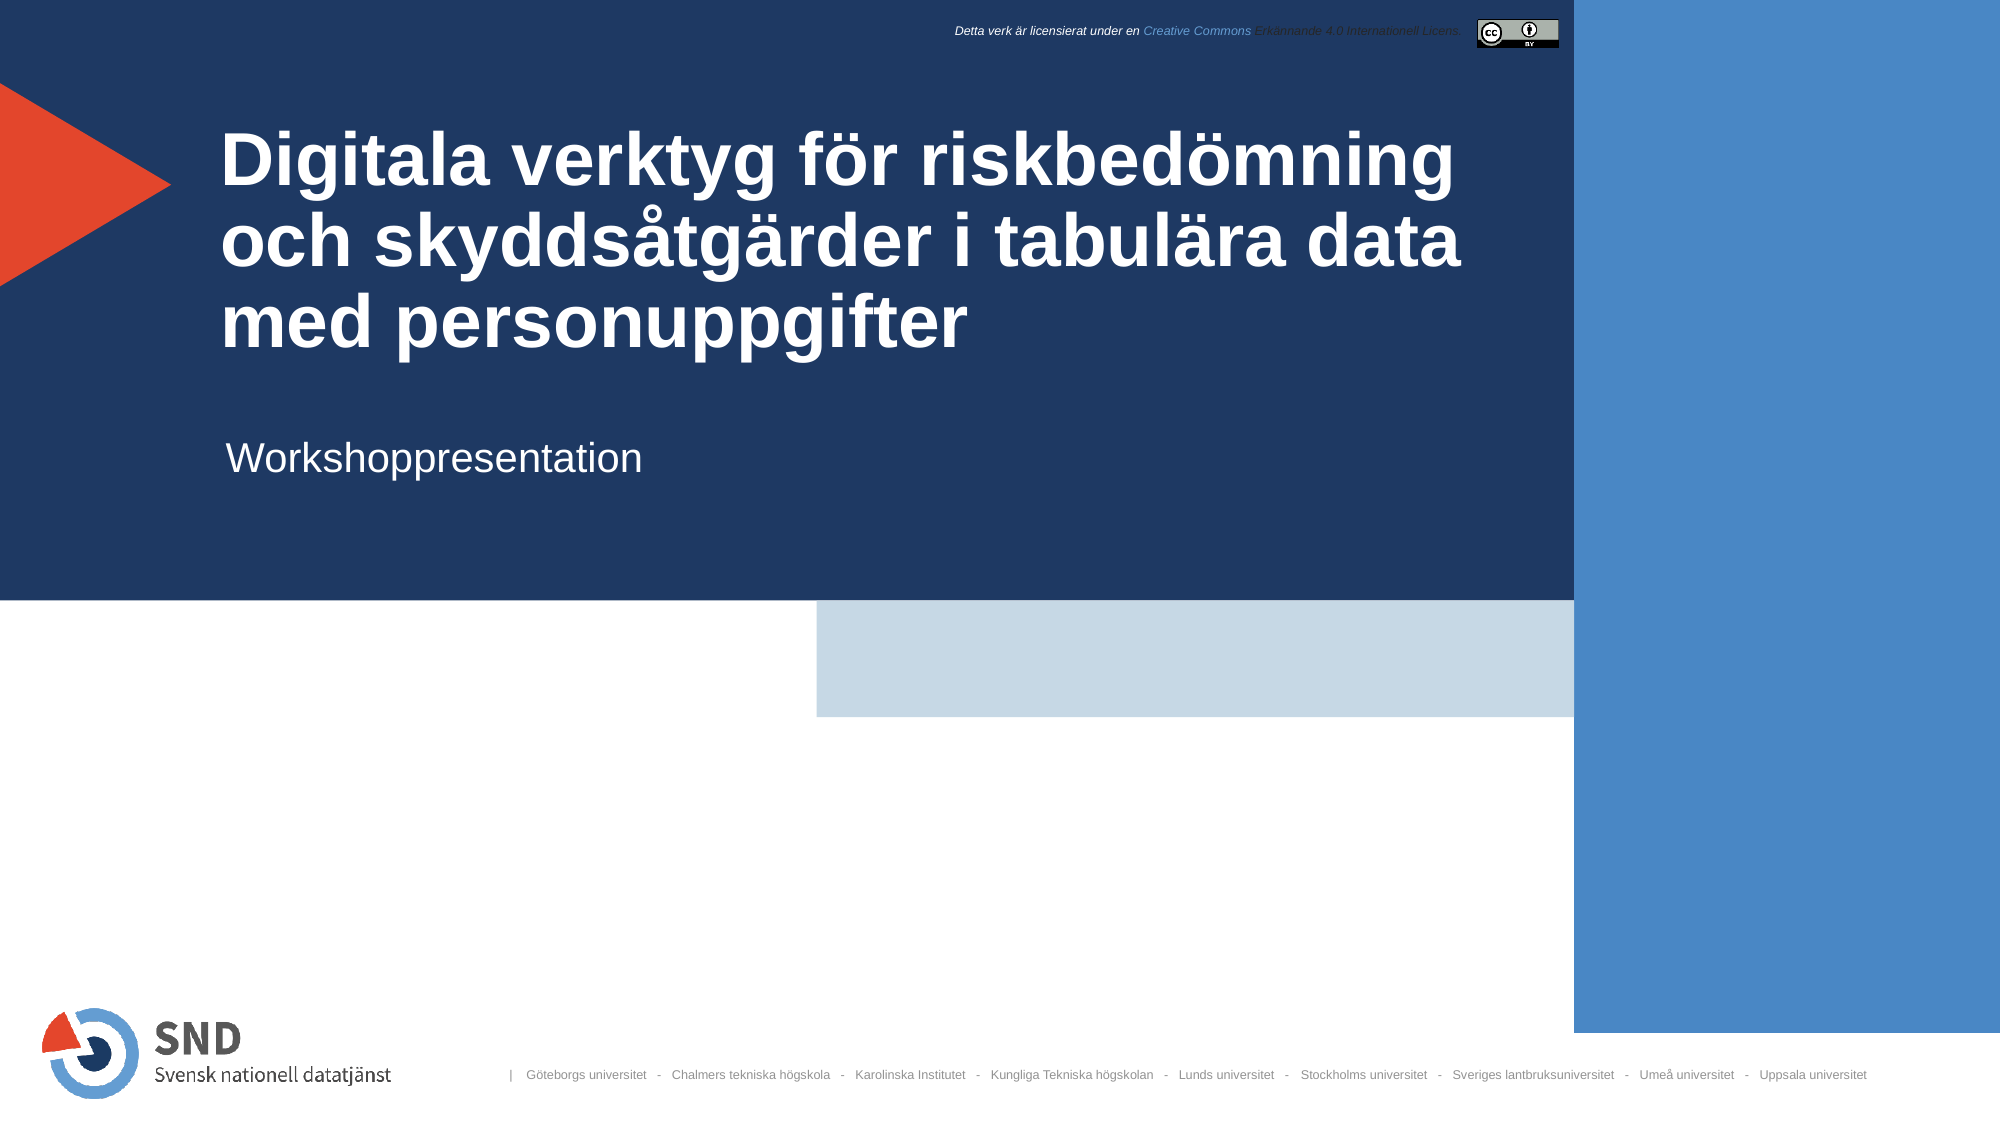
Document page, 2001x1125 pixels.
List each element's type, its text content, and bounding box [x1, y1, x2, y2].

title Digitala verktyg för riskbedömning och skyddsåtgärder i tabulära data med personuppgifter [205, 113, 1552, 390]
picture [1477, 19, 1559, 48]
text_box Workshoppresentation [210, 429, 1557, 707]
picture [42, 1008, 391, 1099]
